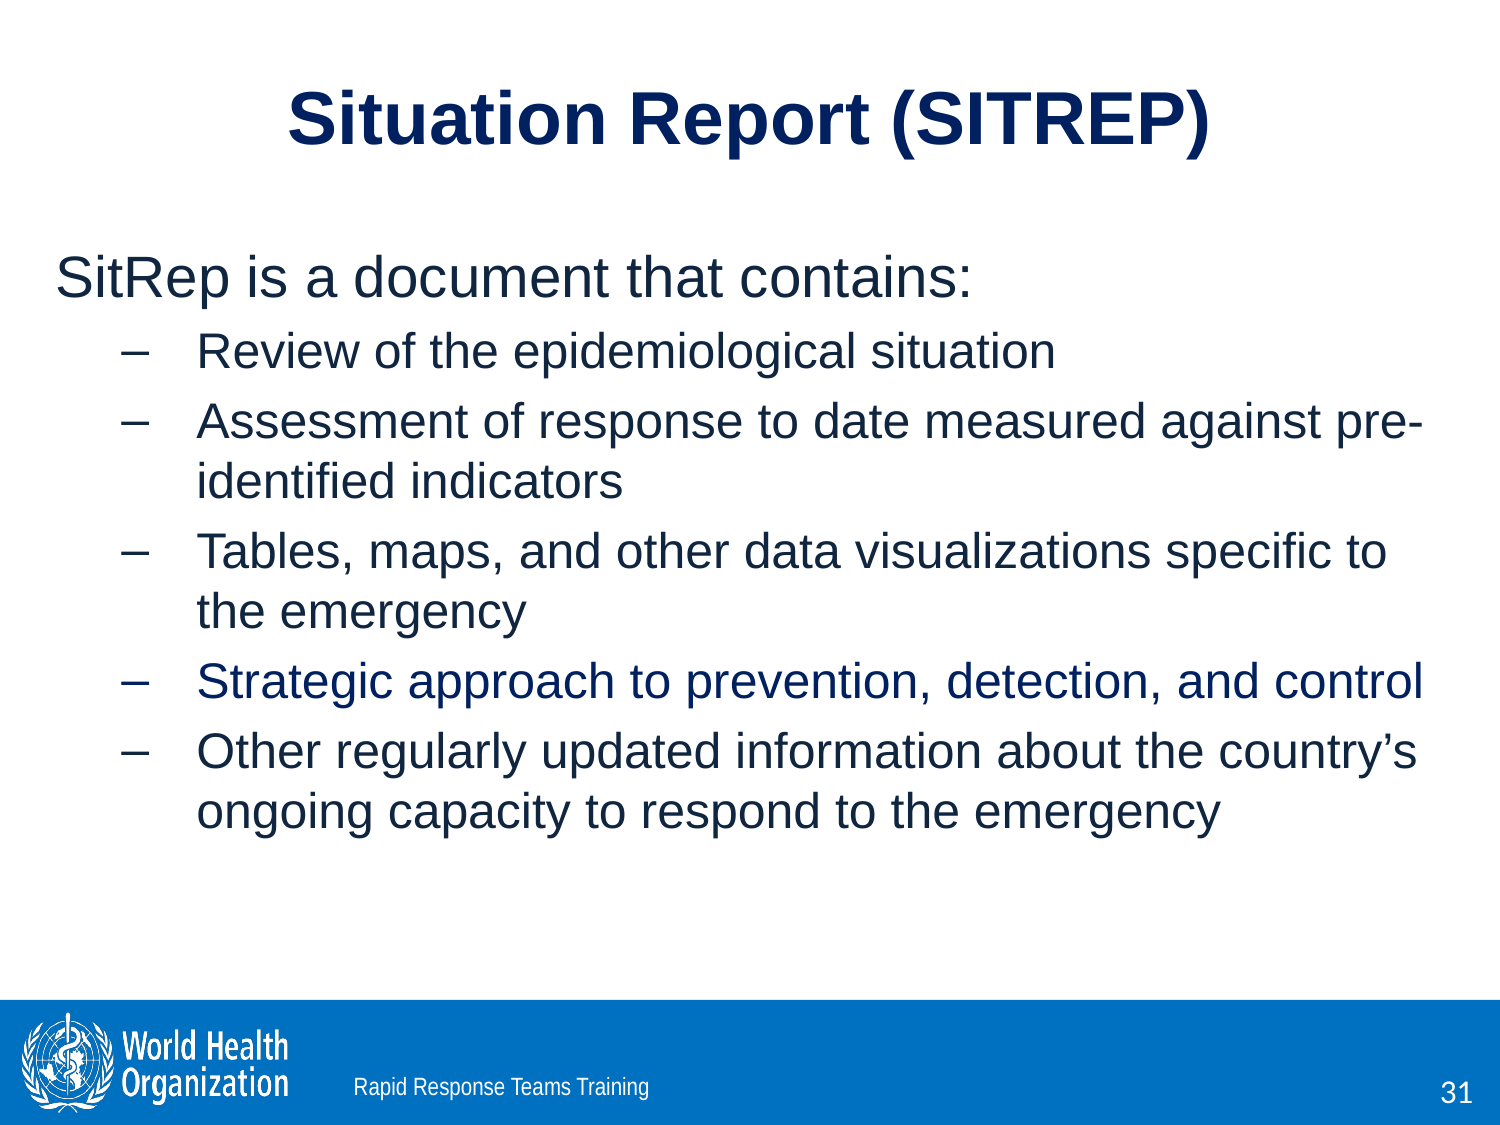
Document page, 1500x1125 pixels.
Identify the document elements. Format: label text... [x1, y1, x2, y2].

title Situation Report (SITREP) [0, 45, 1500, 185]
text_box SitRep is a document that contains: Review of the epidemiological situation Assessment of response to date measured against pre-identified indicators Tables, maps, and other data visualizations specific to the emergency Strategic approach to prevention, detection, and control Other regularly updated information about the country’s ongoing capacity to respond to the emergency [41, 231, 1459, 964]
picture [21, 1012, 288, 1113]
